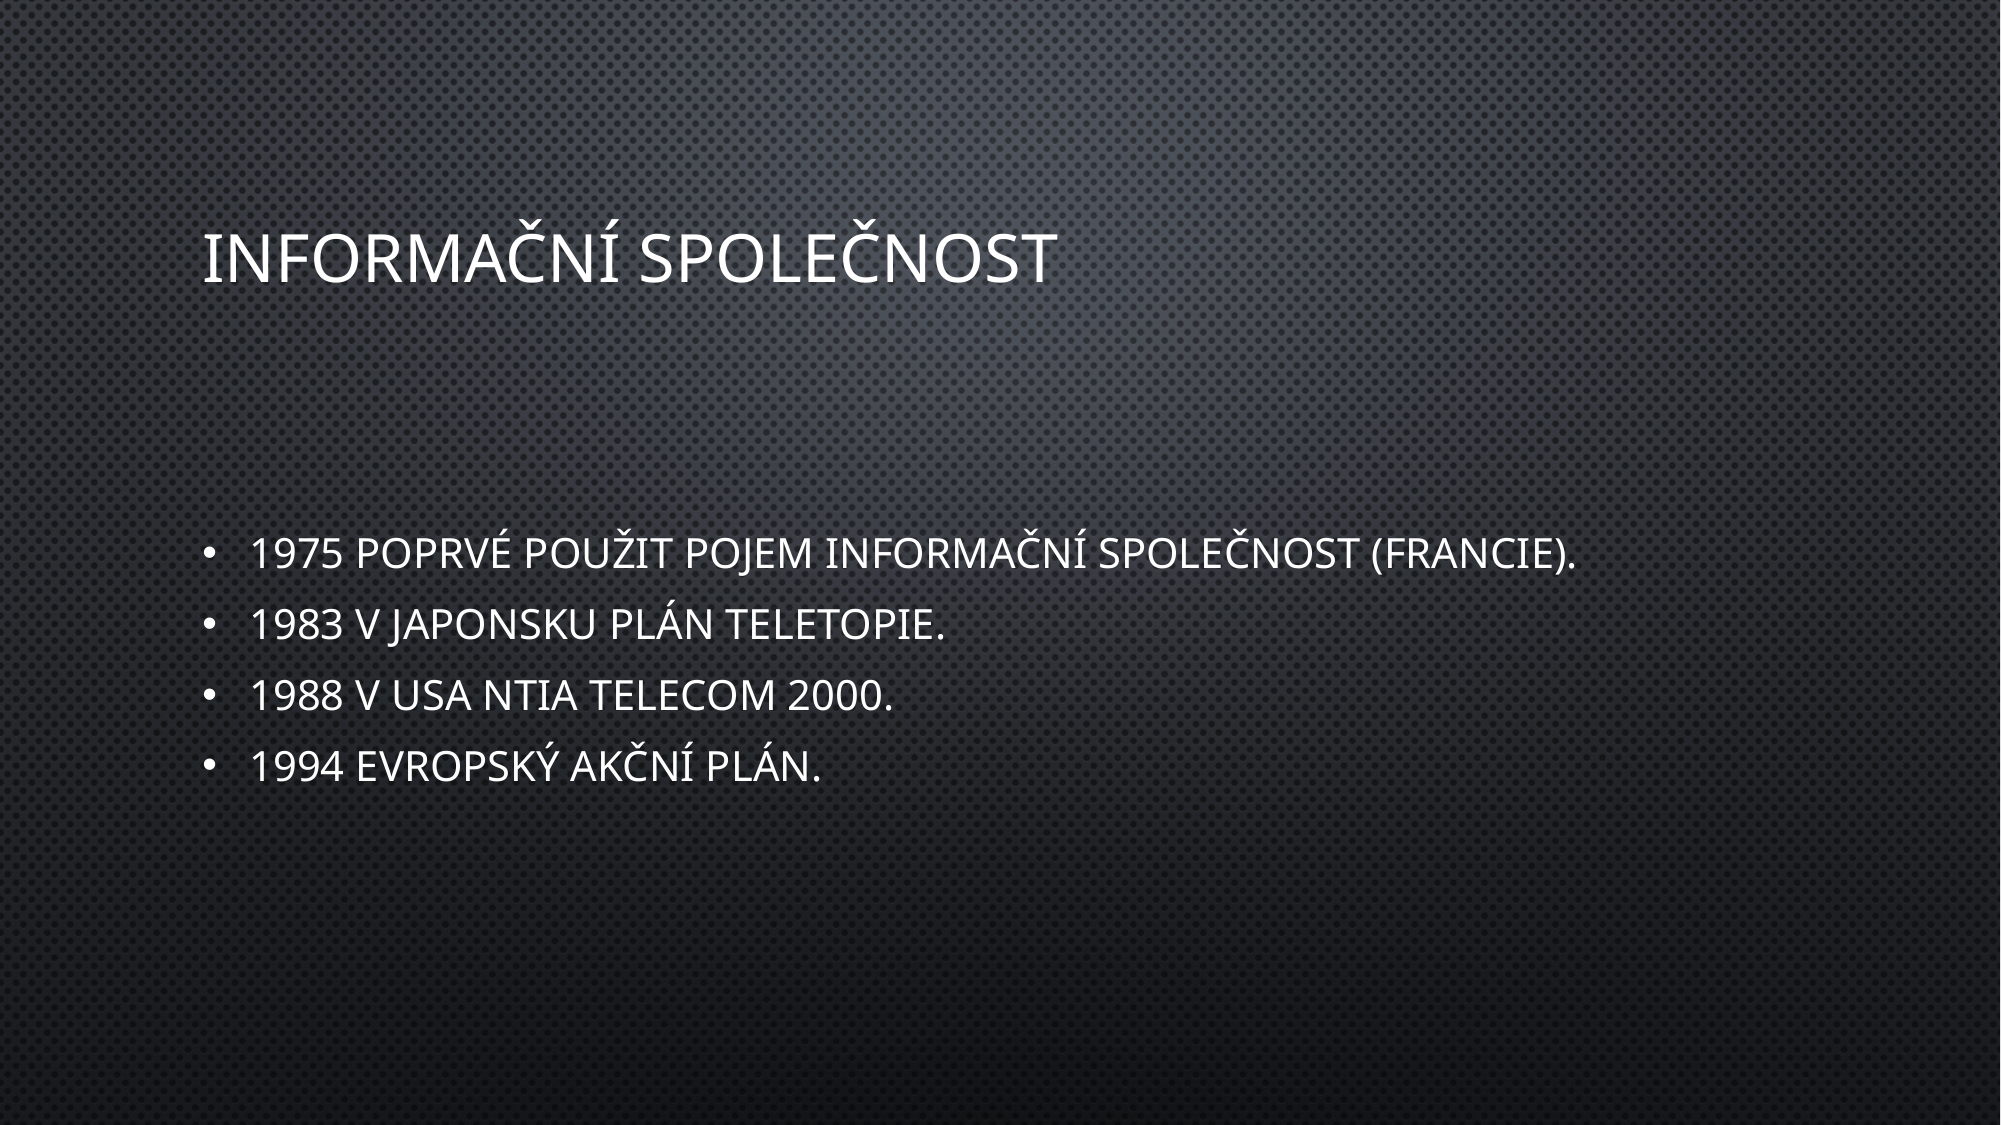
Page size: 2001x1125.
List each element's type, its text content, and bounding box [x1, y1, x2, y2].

list 1975 poprvé použit pojem informační společnost (Francie). 1983 v Japonsku plán Teletopie. 1988 v USA NTIA Telecom 2000. 1994 Evropský akční plán. [187, 437, 1813, 950]
title Informační společnost [187, 99, 1813, 413]
